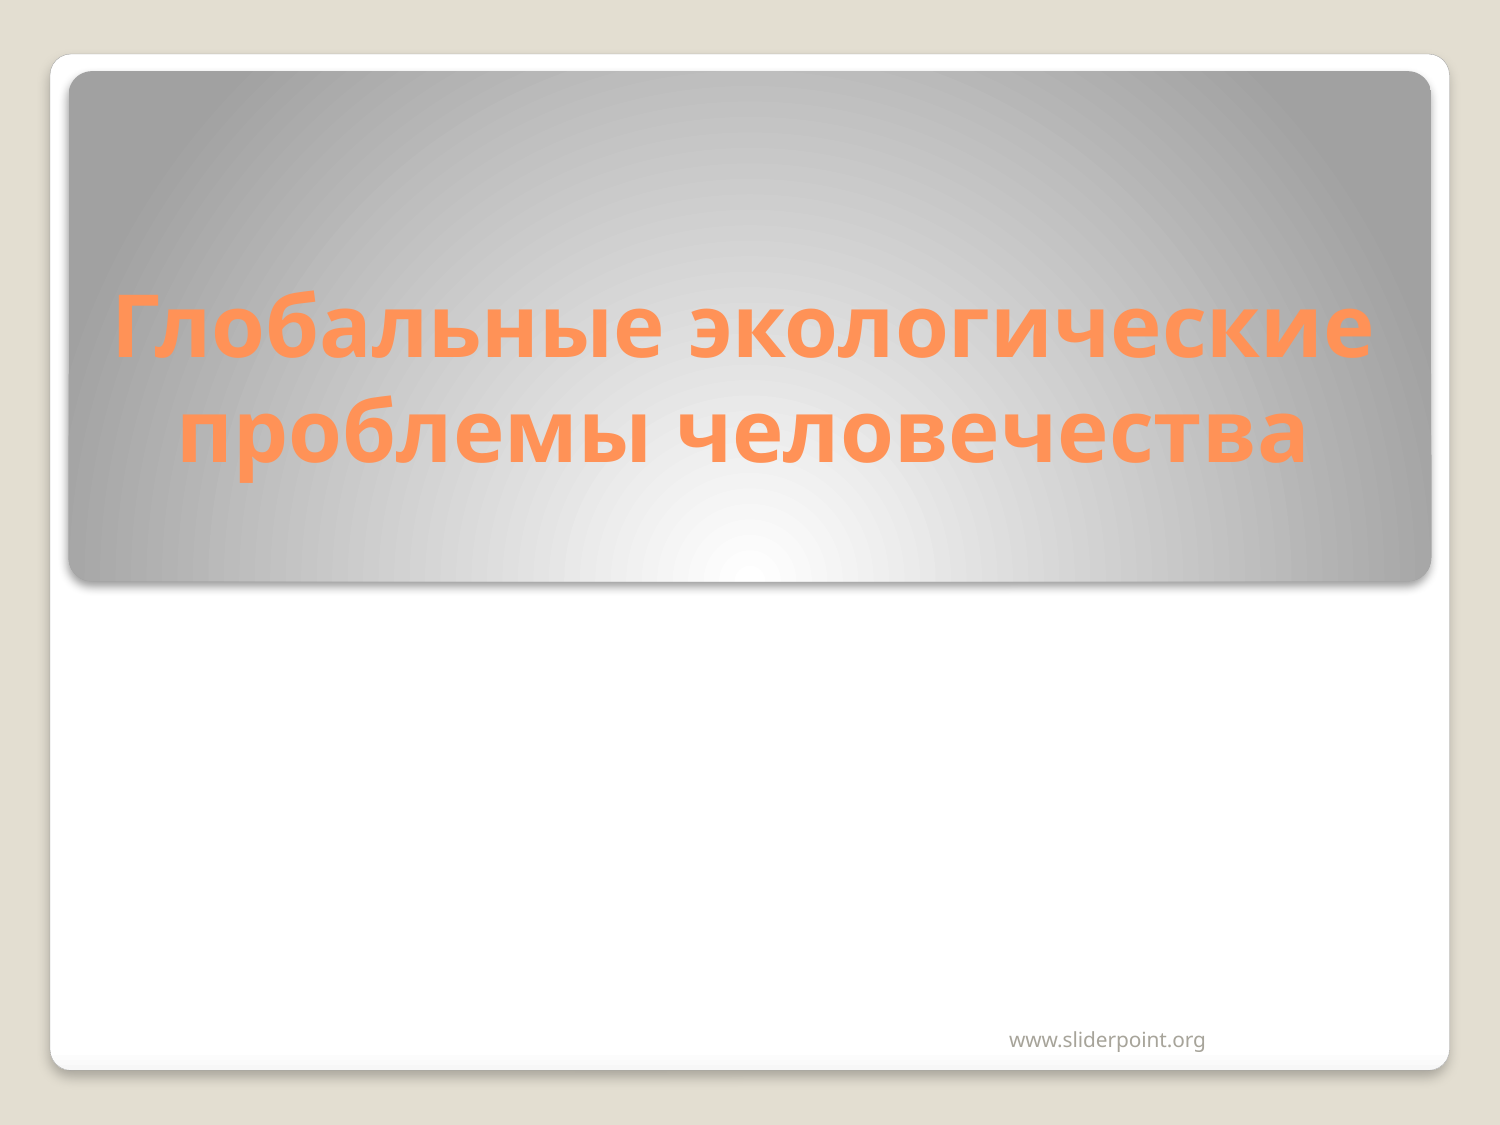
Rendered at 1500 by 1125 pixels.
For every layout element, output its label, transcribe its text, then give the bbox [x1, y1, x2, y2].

title Глобальные экологические проблемы человечества [99, 162, 1388, 488]
footer www.sliderpoint.org [994, 1002, 1370, 1063]
